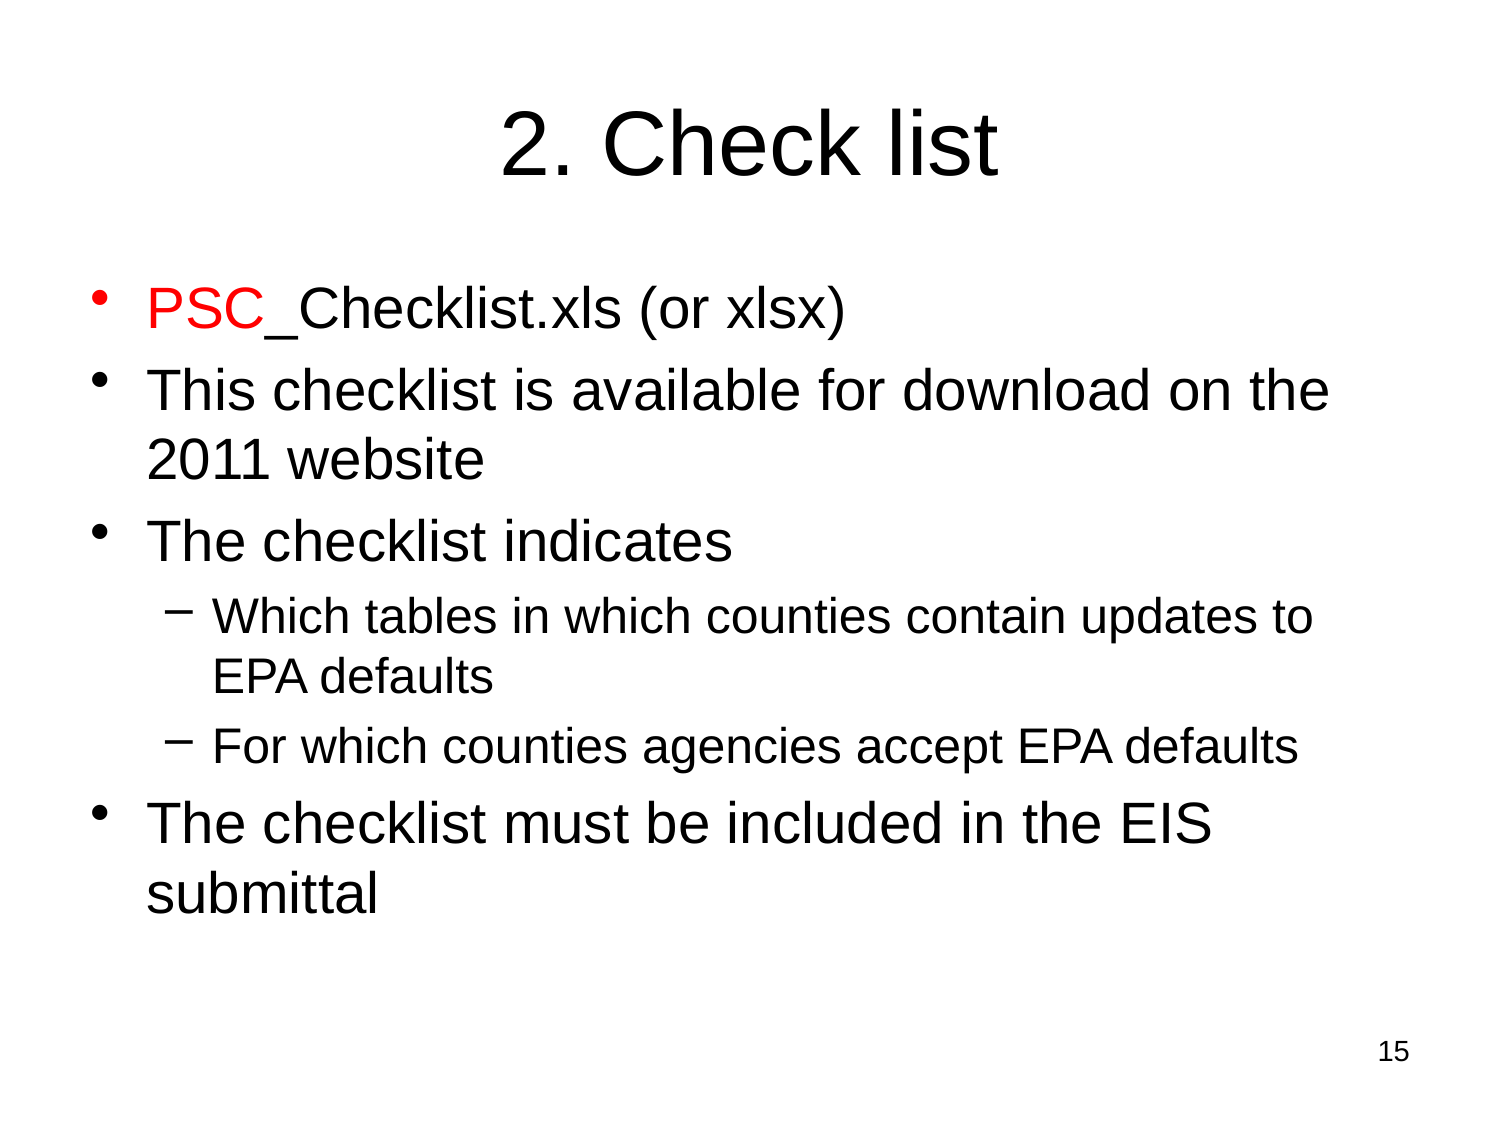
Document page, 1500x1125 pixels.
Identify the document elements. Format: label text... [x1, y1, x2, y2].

slide_number 15 [1074, 1024, 1426, 1103]
title 2. Check list [74, 44, 1426, 233]
list PSC_Checklist.xls (or xlsx) This checklist is available for download on the 2011 website The checklist indicates Which tables in which counties contain updates to EPA defaults For which counties agencies accept EPA defaults The checklist must be included in the EIS submittal [74, 262, 1426, 1006]
